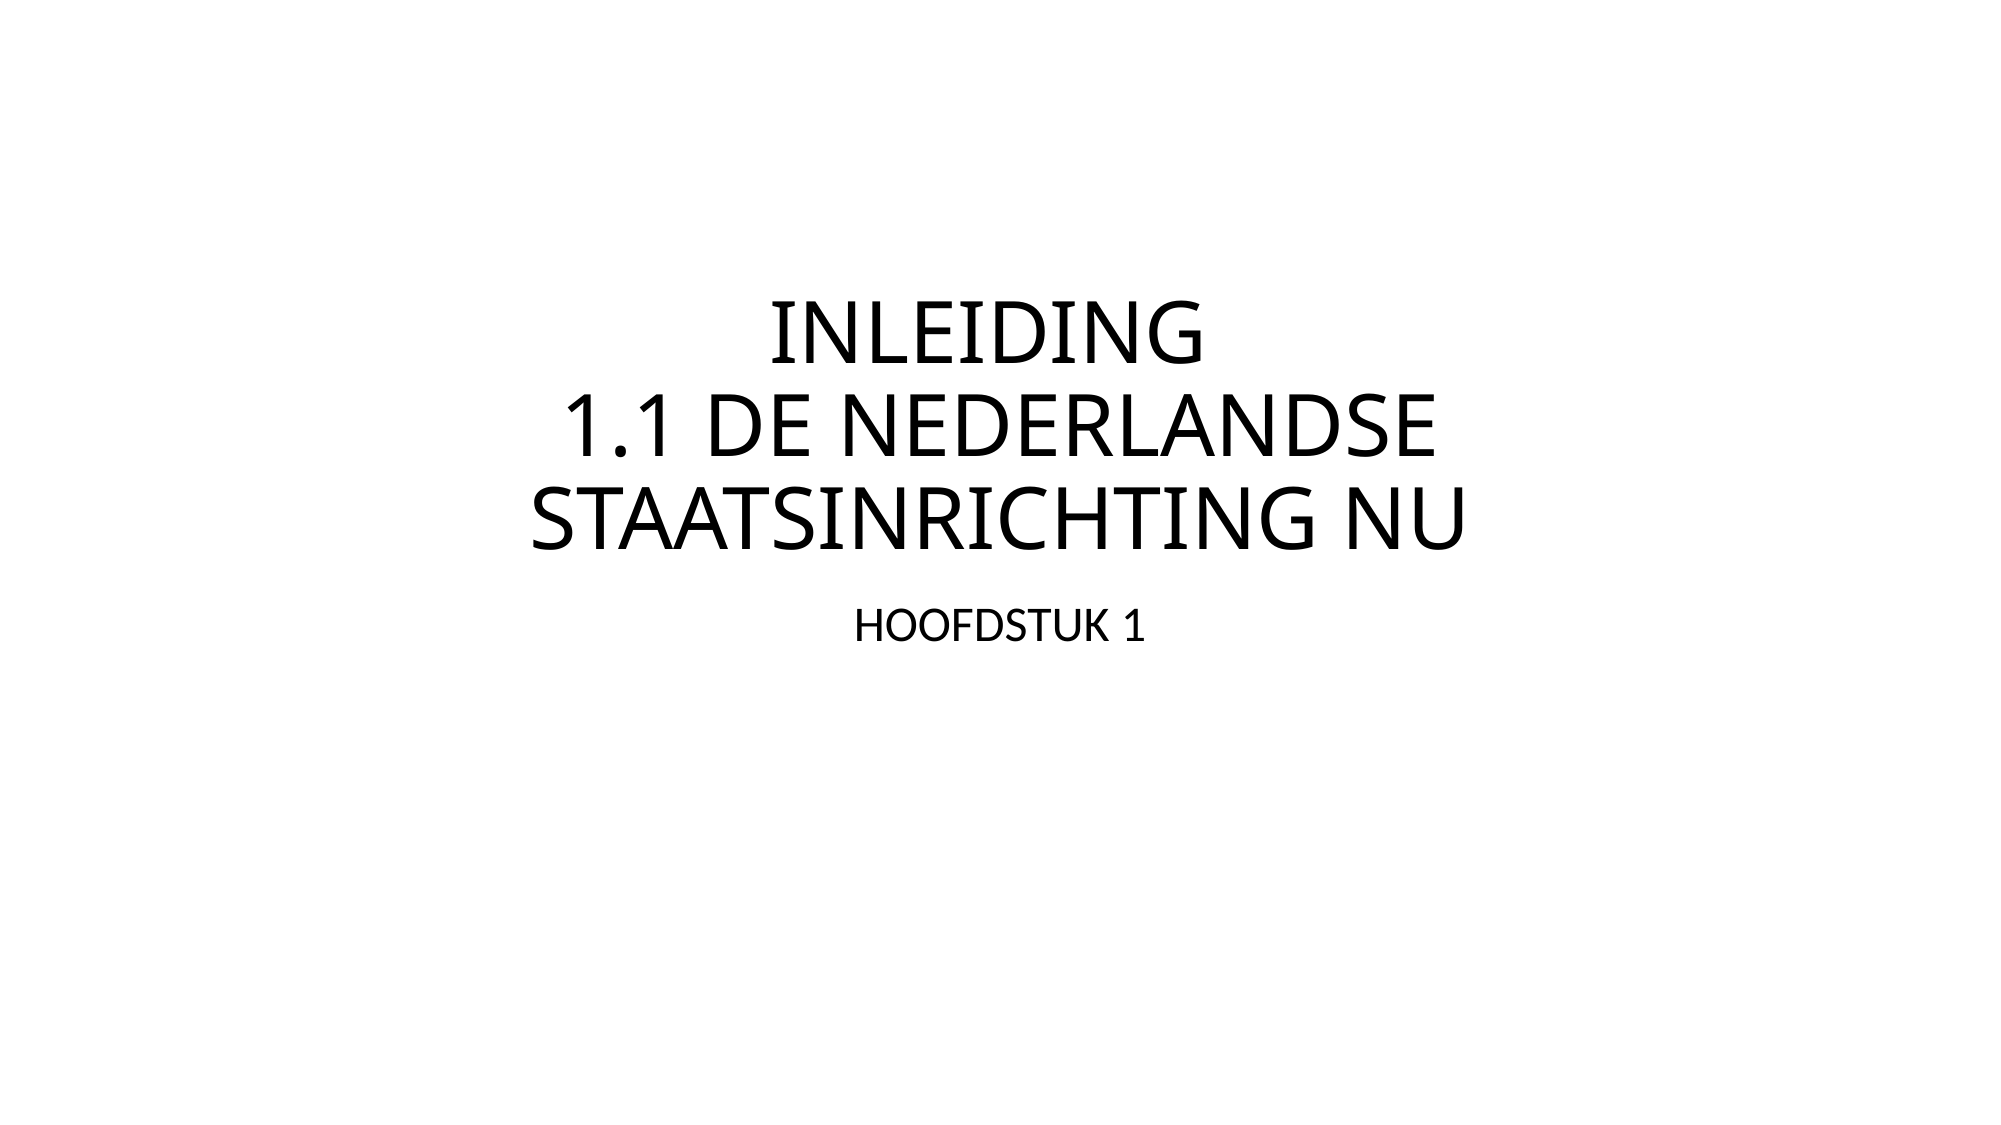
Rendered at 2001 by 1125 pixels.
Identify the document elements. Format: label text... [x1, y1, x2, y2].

title INLEIDING 1.1 DE NEDERLANDSE STAATSINRICHTING NU [249, 184, 1750, 576]
subtitle HOOFDSTUK 1 [249, 590, 1750, 863]
